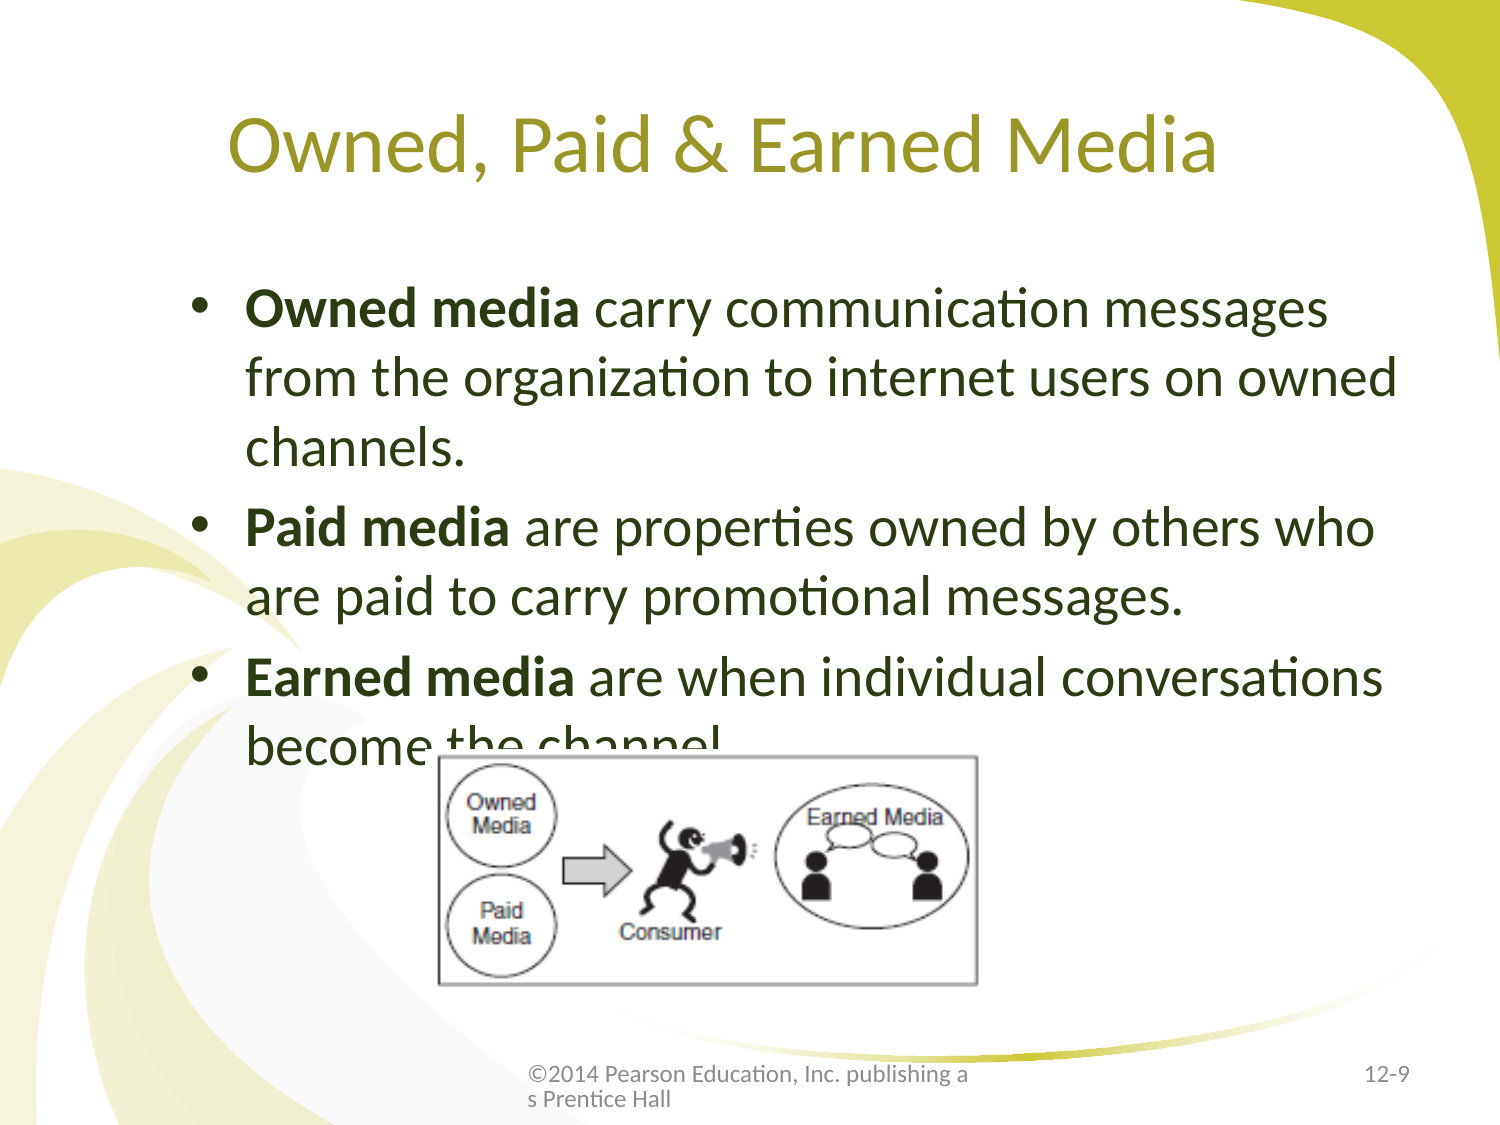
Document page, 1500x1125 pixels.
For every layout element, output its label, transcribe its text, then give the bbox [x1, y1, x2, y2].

footer ©2014 Pearson Education, Inc. publishing as Prentice Hall [512, 1042, 988, 1103]
picture [424, 749, 988, 1001]
title Owned, Paid & Earned Media [212, 45, 1425, 233]
slide_number 12-9 [1074, 1042, 1425, 1103]
list Owned media carry communication messages from the organization to internet users on owned channels. Paid media are properties owned by others who are paid to carry promotional messages. Earned media are when individual conversations become the channel. [174, 262, 1425, 788]
